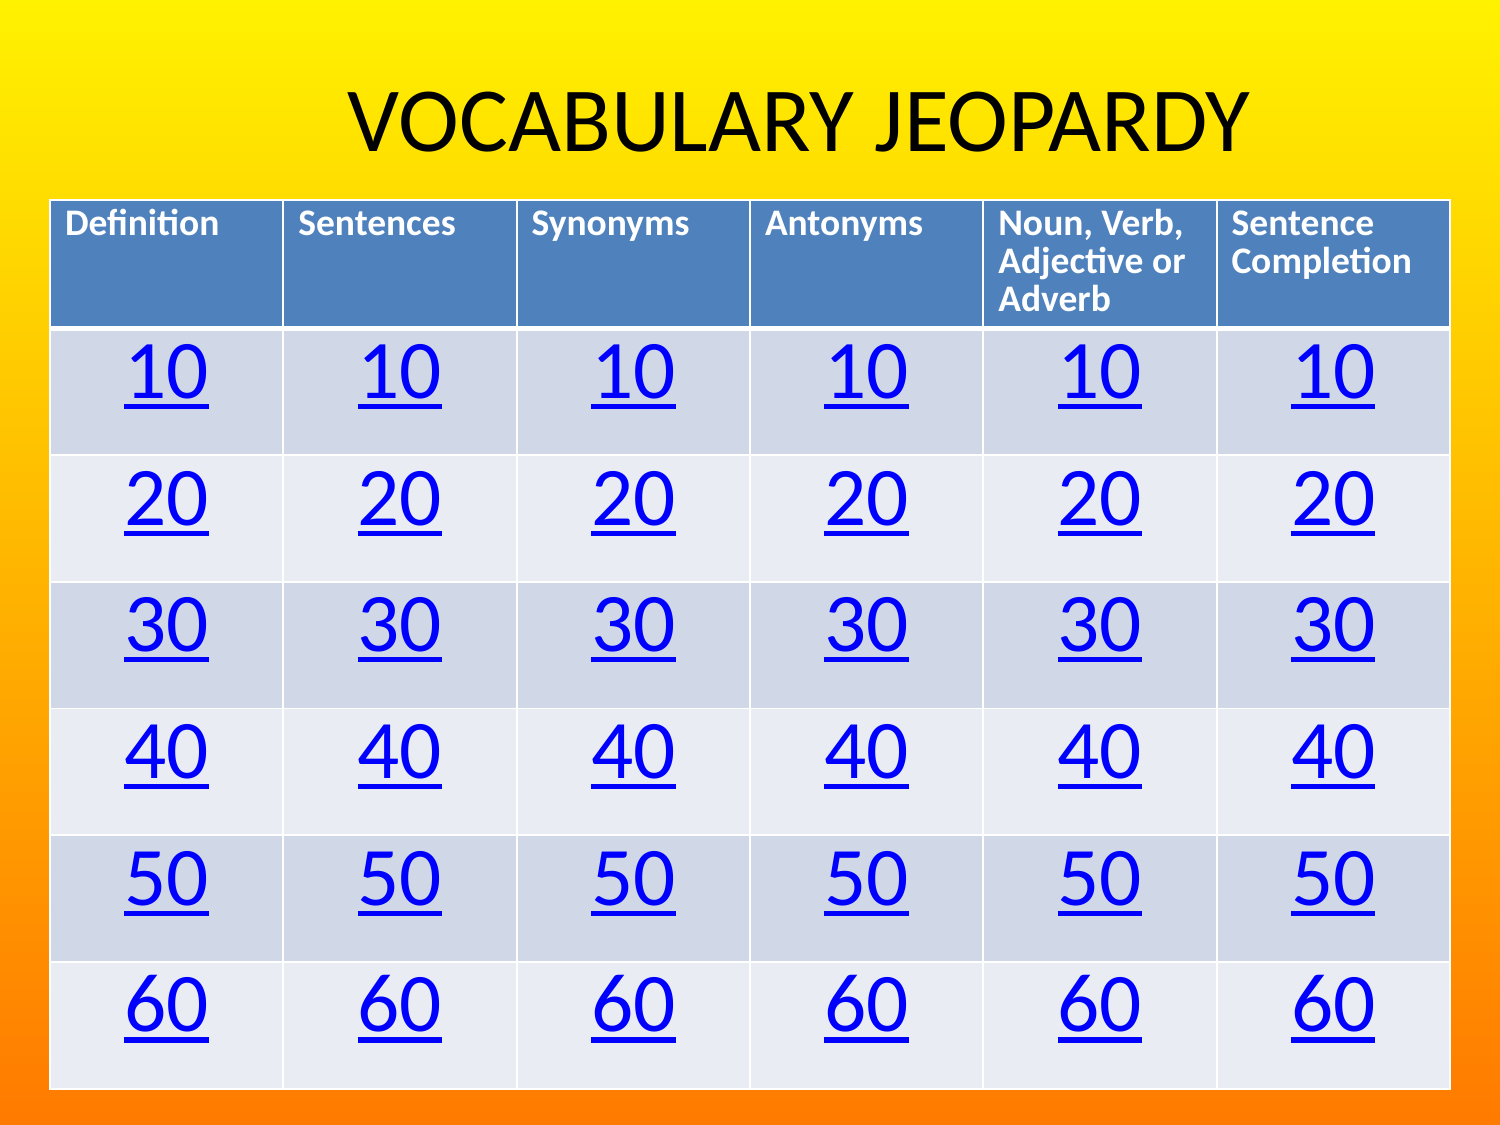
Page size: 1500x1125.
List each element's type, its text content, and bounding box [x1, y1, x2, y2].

table_cell 40 [518, 709, 749, 834]
table_cell 50 [751, 836, 982, 961]
table_cell 40 [284, 709, 516, 834]
table_cell 40 [1218, 709, 1449, 834]
table_cell 50 [518, 836, 749, 961]
table_cell 60 [518, 963, 749, 1088]
table_cell 20 [51, 456, 282, 581]
table_header Noun, Verb, Adjective or Adverb [984, 201, 1216, 326]
table_cell 50 [1218, 836, 1449, 961]
table_cell 10 [751, 331, 982, 454]
table_cell 10 [984, 331, 1216, 454]
table_header Definition [51, 201, 282, 326]
table_cell 40 [984, 709, 1216, 834]
table_cell 30 [51, 583, 282, 708]
table_cell 60 [284, 963, 516, 1088]
table_cell 30 [284, 583, 516, 708]
table_cell 10 [1218, 331, 1449, 454]
table_cell 30 [518, 583, 749, 708]
title VOCABULARY JEOPARDY [137, 50, 1463, 180]
table_cell 60 [51, 963, 282, 1088]
table_cell 30 [1218, 583, 1449, 708]
table_cell 30 [984, 583, 1216, 708]
table_cell 60 [984, 963, 1216, 1088]
table_cell 10 [51, 331, 282, 454]
table_cell 30 [751, 583, 982, 708]
table_cell 20 [284, 456, 516, 581]
table_cell 40 [751, 709, 982, 834]
table_header Sentences [284, 201, 516, 326]
table_cell 60 [751, 963, 982, 1088]
table_cell 20 [518, 456, 749, 581]
table_cell 50 [51, 836, 282, 961]
table_cell 20 [751, 456, 982, 581]
table_header Synonyms [518, 201, 749, 326]
table_cell 40 [51, 709, 282, 834]
table_cell 20 [984, 456, 1216, 581]
table_cell 20 [1218, 456, 1449, 581]
table_cell 50 [284, 836, 516, 961]
table_header Sentence Completion [1218, 201, 1449, 326]
table_cell 60 [1218, 963, 1449, 1088]
table_cell 10 [518, 331, 749, 454]
table_cell 10 [284, 331, 516, 454]
table_cell 50 [984, 836, 1216, 961]
table_header Antonyms [751, 201, 982, 326]
